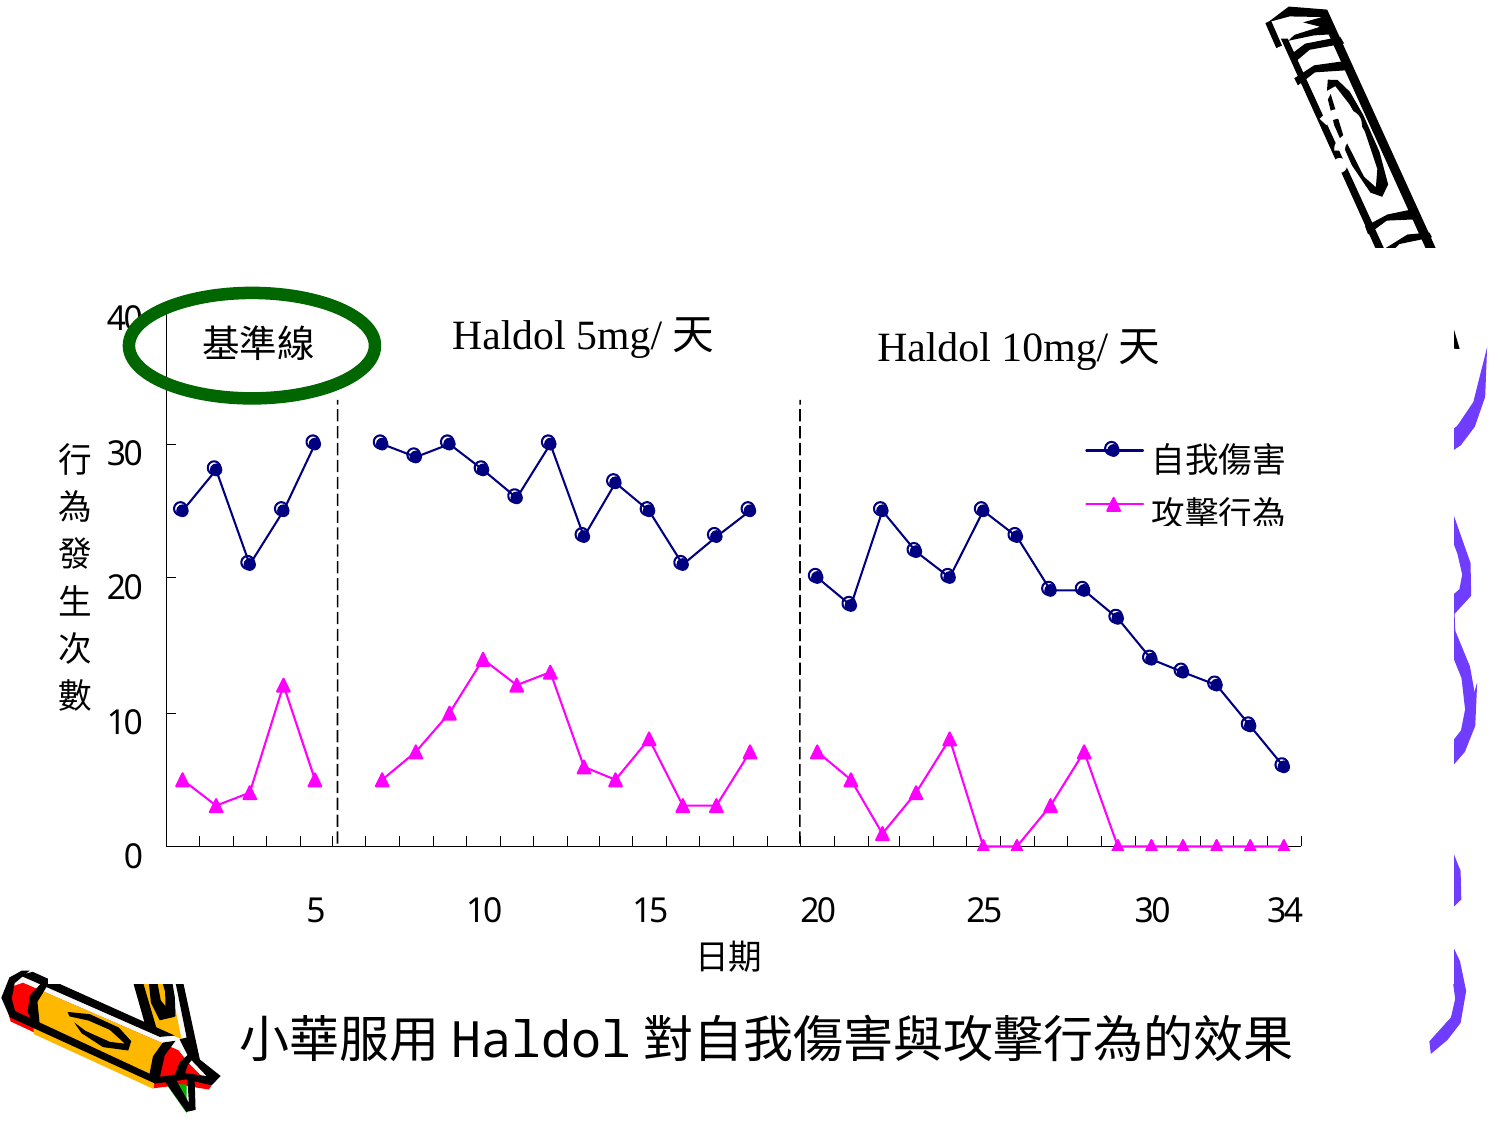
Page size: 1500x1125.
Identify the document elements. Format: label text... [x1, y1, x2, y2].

text_box 小華服用Haldol對自我傷害與攻擊行為的效果 [225, 1000, 1325, 1125]
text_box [37, 237, 1463, 991]
text_box 有成效嗎？ [951, 82, 1398, 197]
